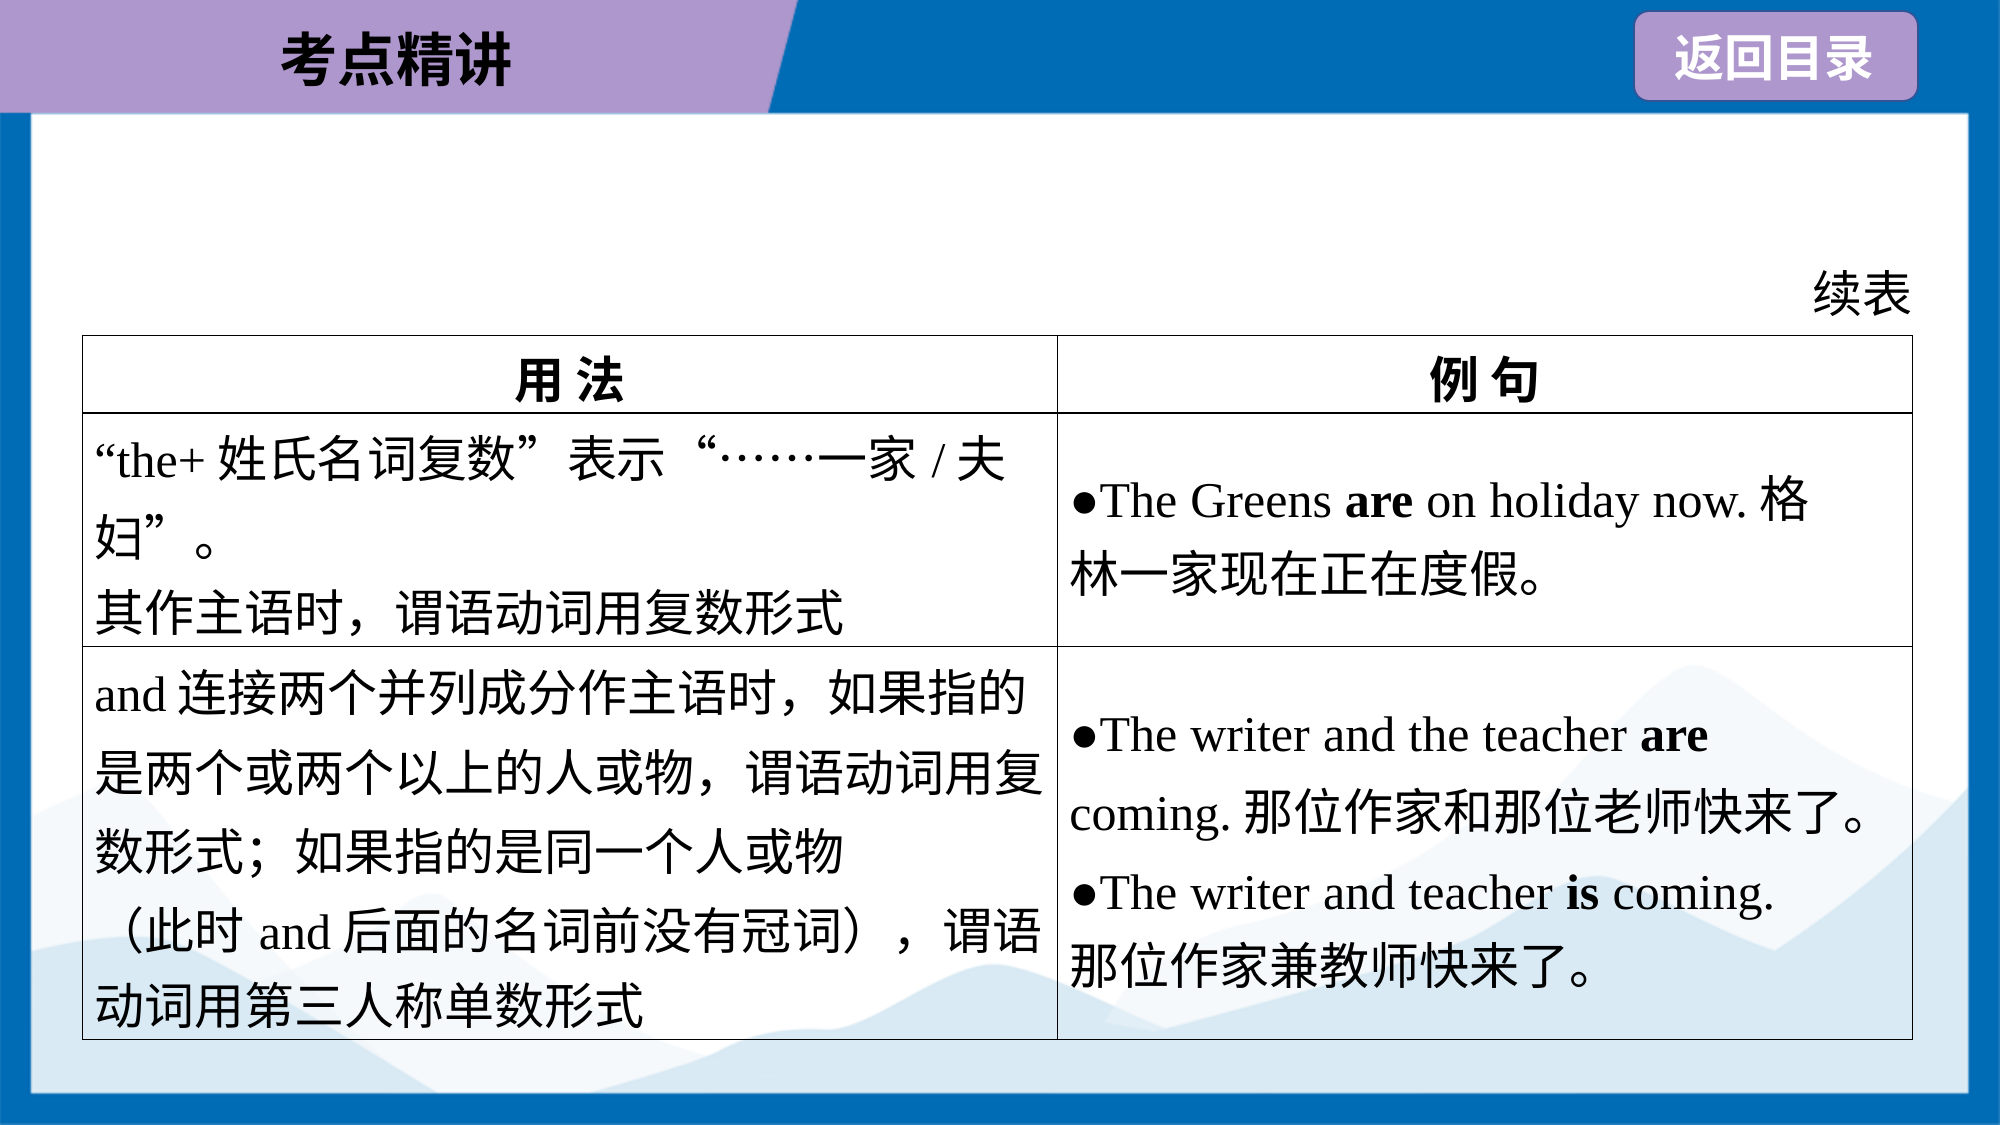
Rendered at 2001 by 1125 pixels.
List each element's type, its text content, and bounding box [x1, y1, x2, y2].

table_cell ●The writer and the teacher are coming.那位作家和那位老师快来了。 ●The writer and teacher is coming. 那位作家兼教师快来了。 [1058, 647, 1912, 1039]
table_header 用 法 [83, 336, 1057, 412]
table_header 例 句 [1058, 336, 1912, 412]
table_cell and连接两个并列成分作主语时，如果指的 是两个或两个以上的人或物，谓语动词用复 数形式；如果指的是同一个人或物 （此时and后面的名词前没有冠词），谓语 动词用第三人称单数形式 [83, 647, 1057, 1039]
table_cell “the+姓氏名词复数”表示“……一家/夫妇”。 其作主语时，谓语动词用复数形式 [83, 414, 1057, 646]
picture [0, 0, 2000, 1125]
table_cell ●The Greens are on holiday now.格 林一家现在正在度假。 [1058, 414, 1912, 646]
text_box 续表 [1811, 234, 1913, 322]
